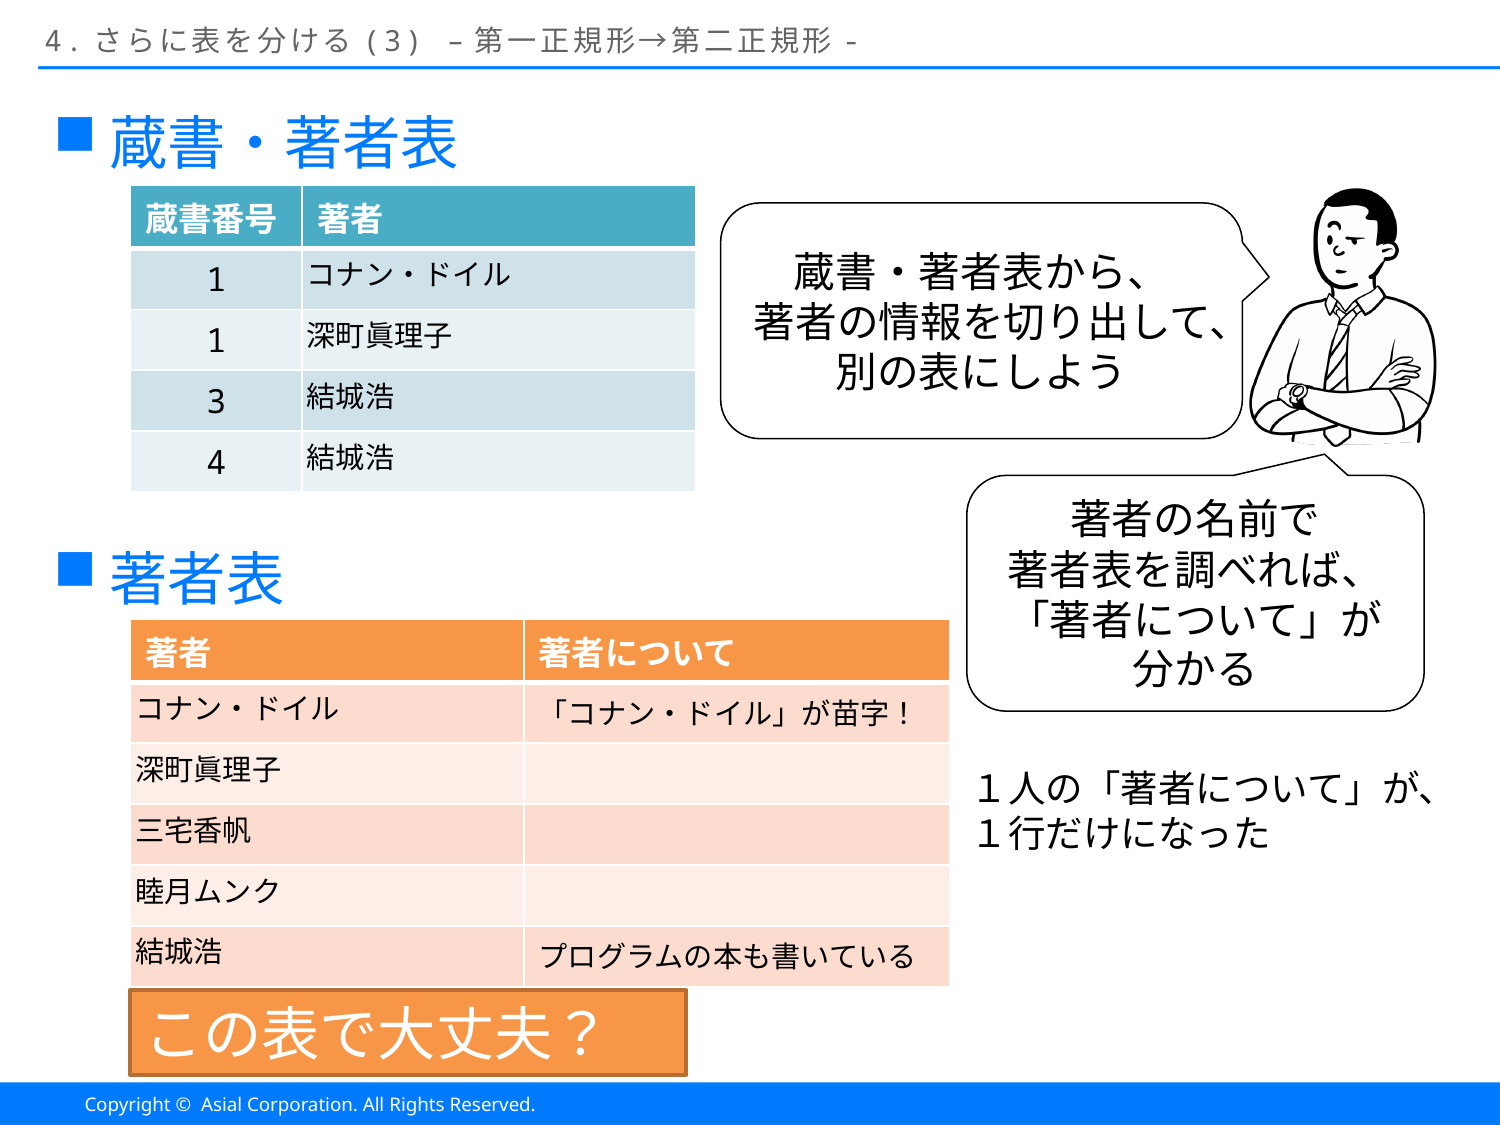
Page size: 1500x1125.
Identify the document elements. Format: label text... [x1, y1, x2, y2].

table_cell 深町眞理子 [303, 310, 695, 369]
table_cell 3 [131, 371, 301, 430]
table_cell 1 [131, 310, 301, 369]
title 4.さらに表を分ける(3) –第一正規形→第二正規形- [29, 7, 1223, 72]
table_cell 結城浩 [303, 432, 695, 491]
picture [1242, 181, 1445, 455]
table_cell [525, 744, 949, 803]
table_cell 「コナン・ドイル」が苗字！ [525, 685, 949, 742]
table_cell プログラムの本も書いている [525, 927, 949, 986]
table_header 著者 [303, 186, 695, 246]
table_cell 4 [131, 432, 301, 491]
table_cell 深町眞理子 [131, 744, 523, 803]
list 蔵書・著者表 著者表 [38, 84, 1459, 988]
table_cell 結城浩 [131, 927, 523, 986]
table_header 著者 [131, 620, 523, 680]
table_cell [525, 866, 949, 925]
table_cell コナン・ドイル [131, 685, 523, 742]
text_box この表で大丈夫？ [128, 988, 688, 1077]
text_box 蔵書・著者表から、 著者の情報を切り出して、 別の表にしよう [718, 200, 1237, 441]
table_cell 三宅香帆 [131, 805, 523, 864]
text_box 著者の名前で 著者表を調べれば、 「著者について」が 分かる [964, 463, 1427, 714]
table_header 著者について [525, 620, 949, 680]
text_box １人の「著者について」が、 １行だけになった [955, 757, 1461, 863]
table_cell [525, 805, 949, 864]
table_cell 結城浩 [303, 371, 695, 430]
table_cell 1 [131, 251, 301, 309]
table_header 蔵書番号 [131, 186, 301, 246]
table_cell コナン・ドイル [303, 251, 695, 309]
table_cell 睦月ムンク [131, 866, 523, 925]
